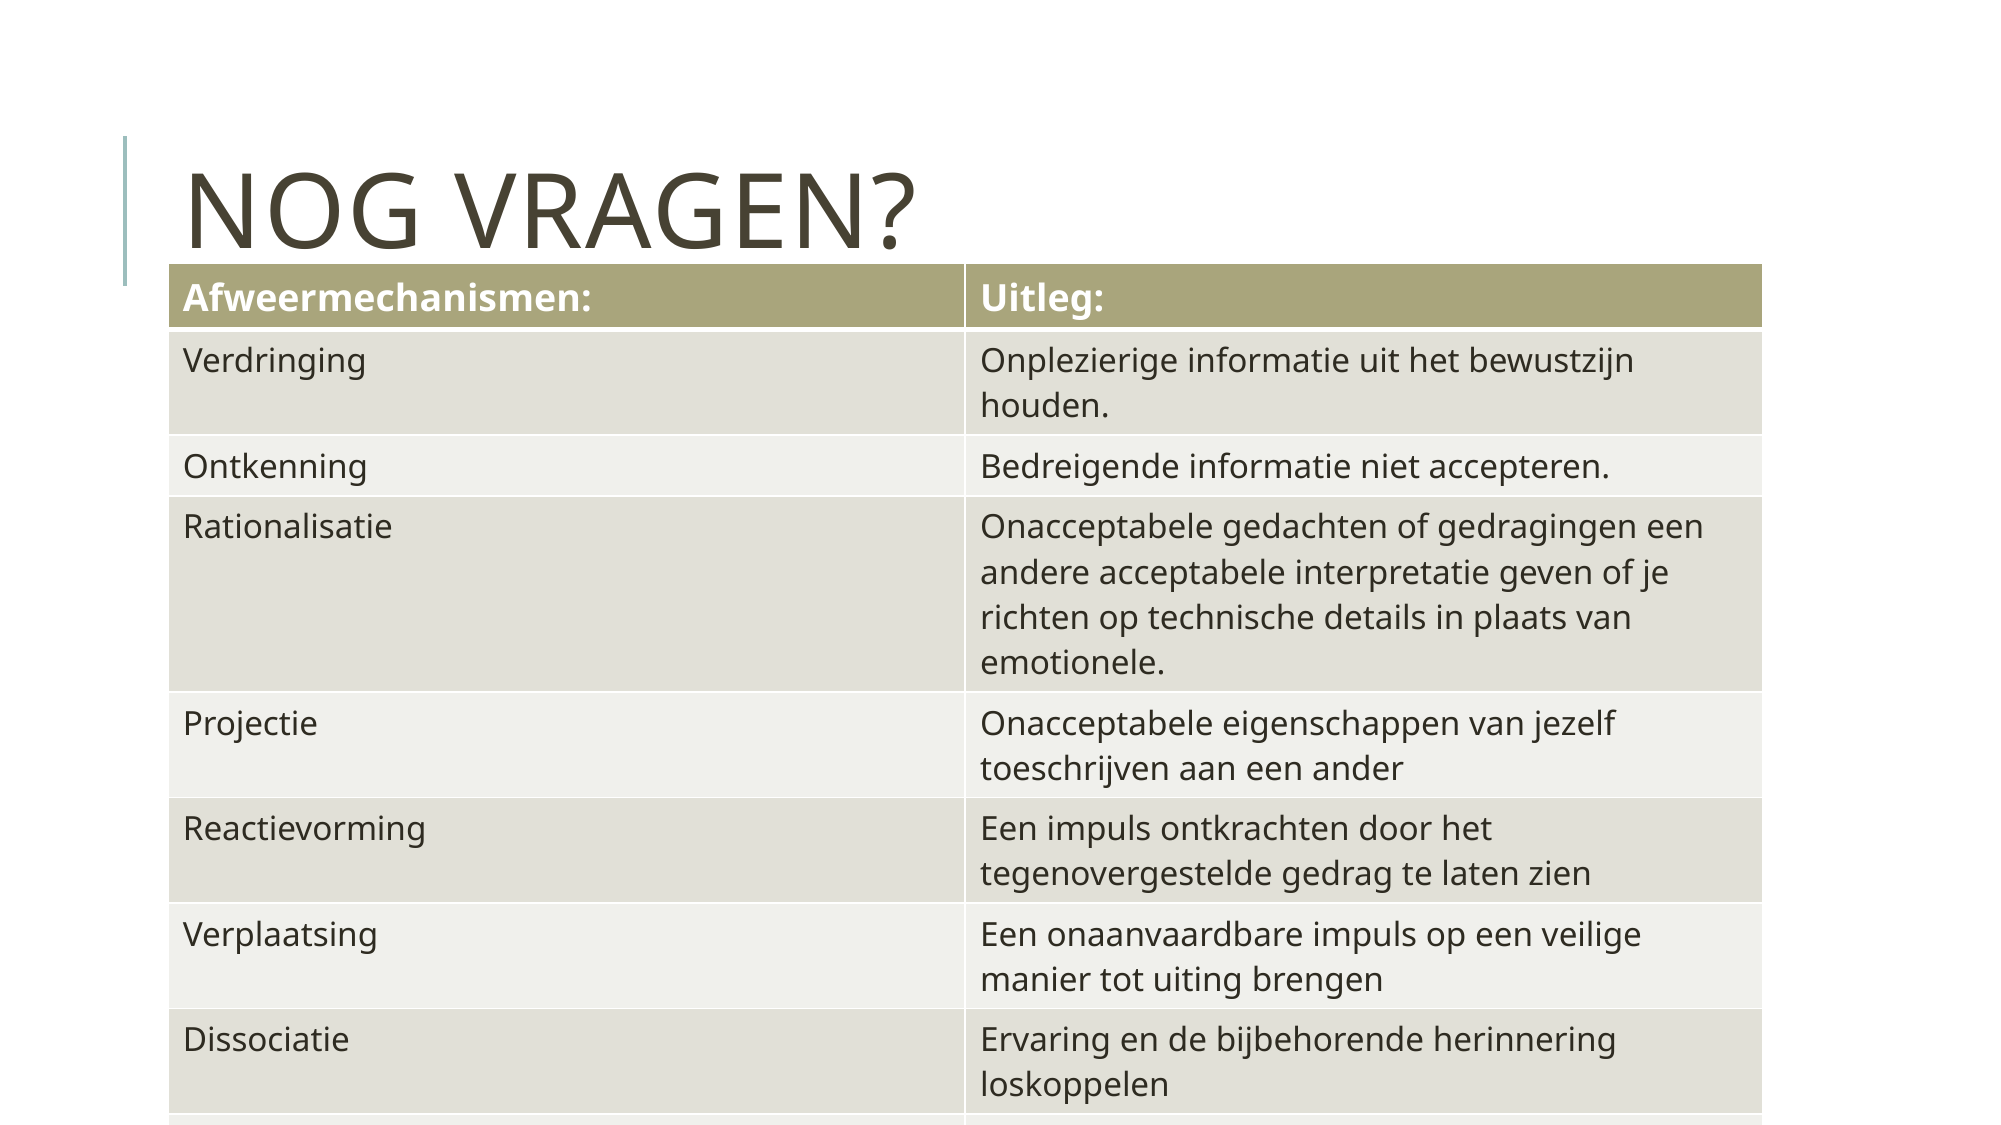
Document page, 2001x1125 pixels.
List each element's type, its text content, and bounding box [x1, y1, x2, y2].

table_cell Verplaatsing [169, 904, 964, 1008]
table_cell Reactievorming [169, 798, 964, 902]
title Nog vragen? [168, 96, 1763, 263]
table_cell Sublimatie [169, 1115, 964, 1125]
table_header Afweermechanismen: [169, 264, 964, 327]
table_cell Onacceptabele eigenschappen van jezelf toeschrijven aan een ander [966, 693, 1762, 797]
table_cell Onacceptabele gedachten of gedragingen een andere acceptabele interpretatie geven of je richten op technische details in plaats van emotionele. [966, 497, 1762, 691]
table_cell Een impuls ontkrachten door het tegenovergestelde gedrag te laten zien [966, 798, 1762, 902]
table_cell Bedreigende informatie niet accepteren. [966, 436, 1762, 495]
table_header Uitleg: [966, 264, 1762, 327]
table_cell Onplezierige informatie uit het bewustzijn houden. [966, 332, 1762, 434]
table_cell Rationalisatie [169, 497, 964, 691]
table_cell Een onaanvaardbare impuls op een veilige manier tot uiting brengen [966, 904, 1762, 1008]
table_cell Ontkenning [169, 436, 964, 495]
table_cell Dissociatie [169, 1009, 964, 1113]
table_cell Verdringing [169, 332, 964, 434]
table_cell Onaanvaardbare impulsen omzetten in waardevolle, maatschappelijk geaccepteerde daden [966, 1115, 1762, 1125]
table_cell Projectie [169, 693, 964, 797]
table_cell Ervaring en de bijbehorende herinnering loskoppelen [966, 1009, 1762, 1113]
